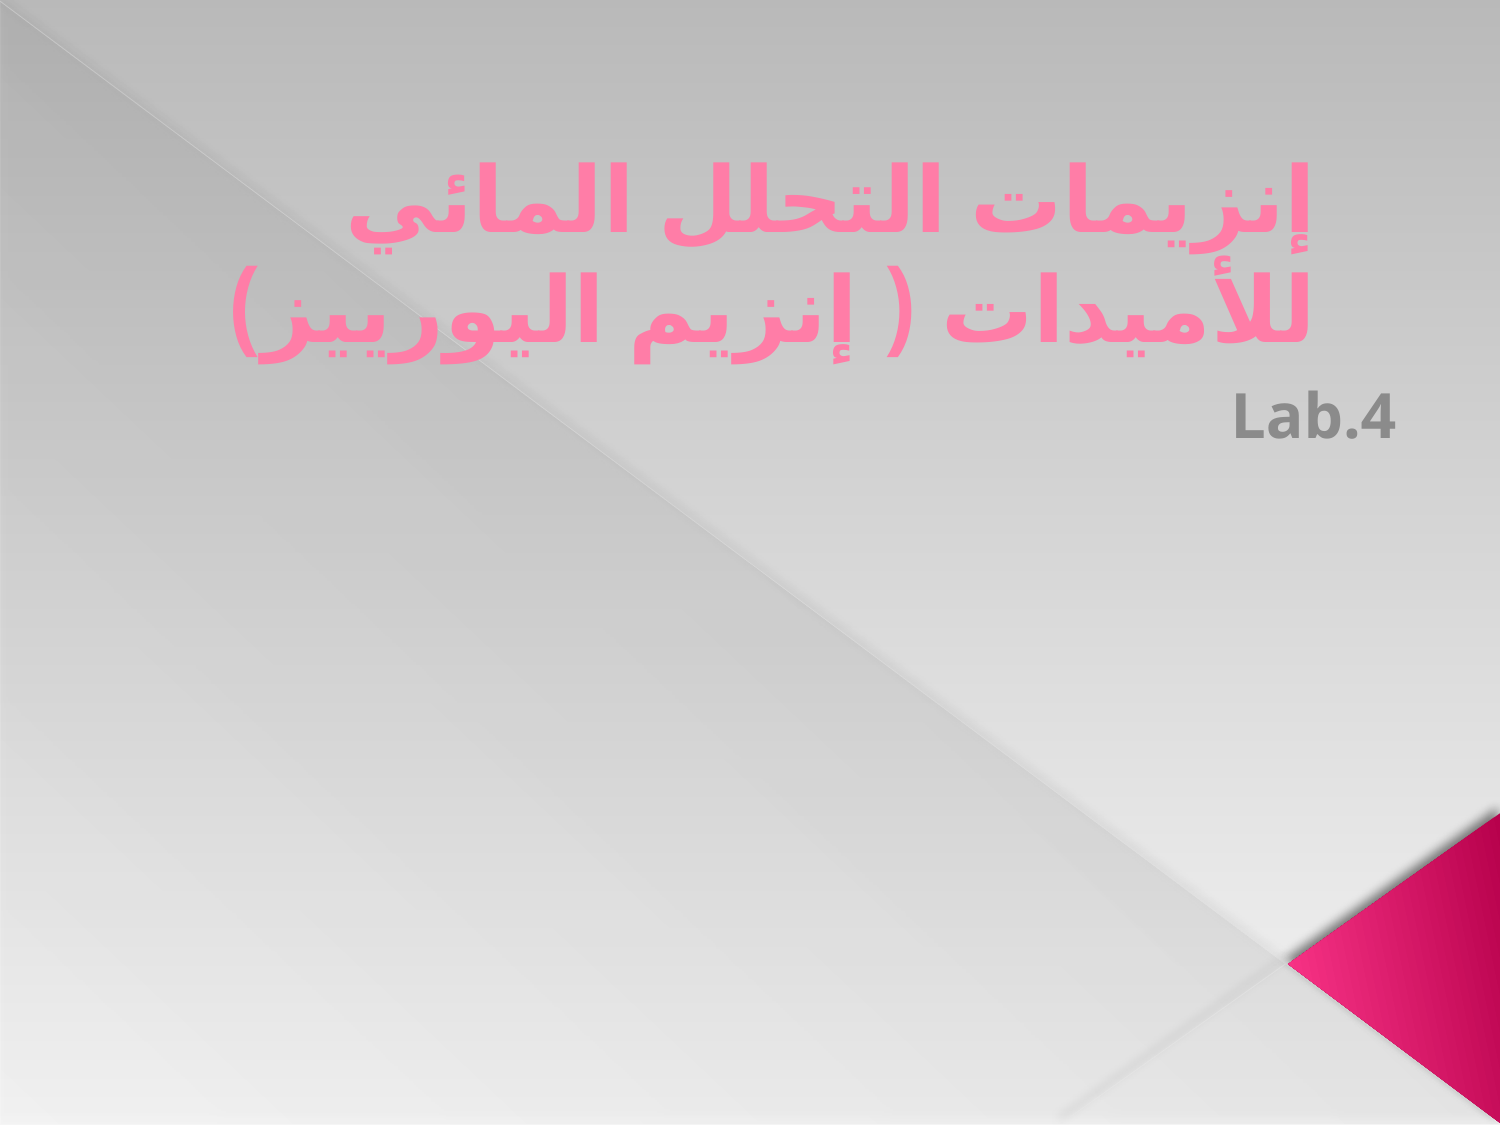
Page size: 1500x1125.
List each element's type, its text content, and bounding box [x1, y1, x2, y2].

subtitle Lab.4 [88, 369, 1412, 657]
title إنزيمات التحلل المائي للأميدات ( إنزيم اليورييز) [88, 127, 1412, 369]
